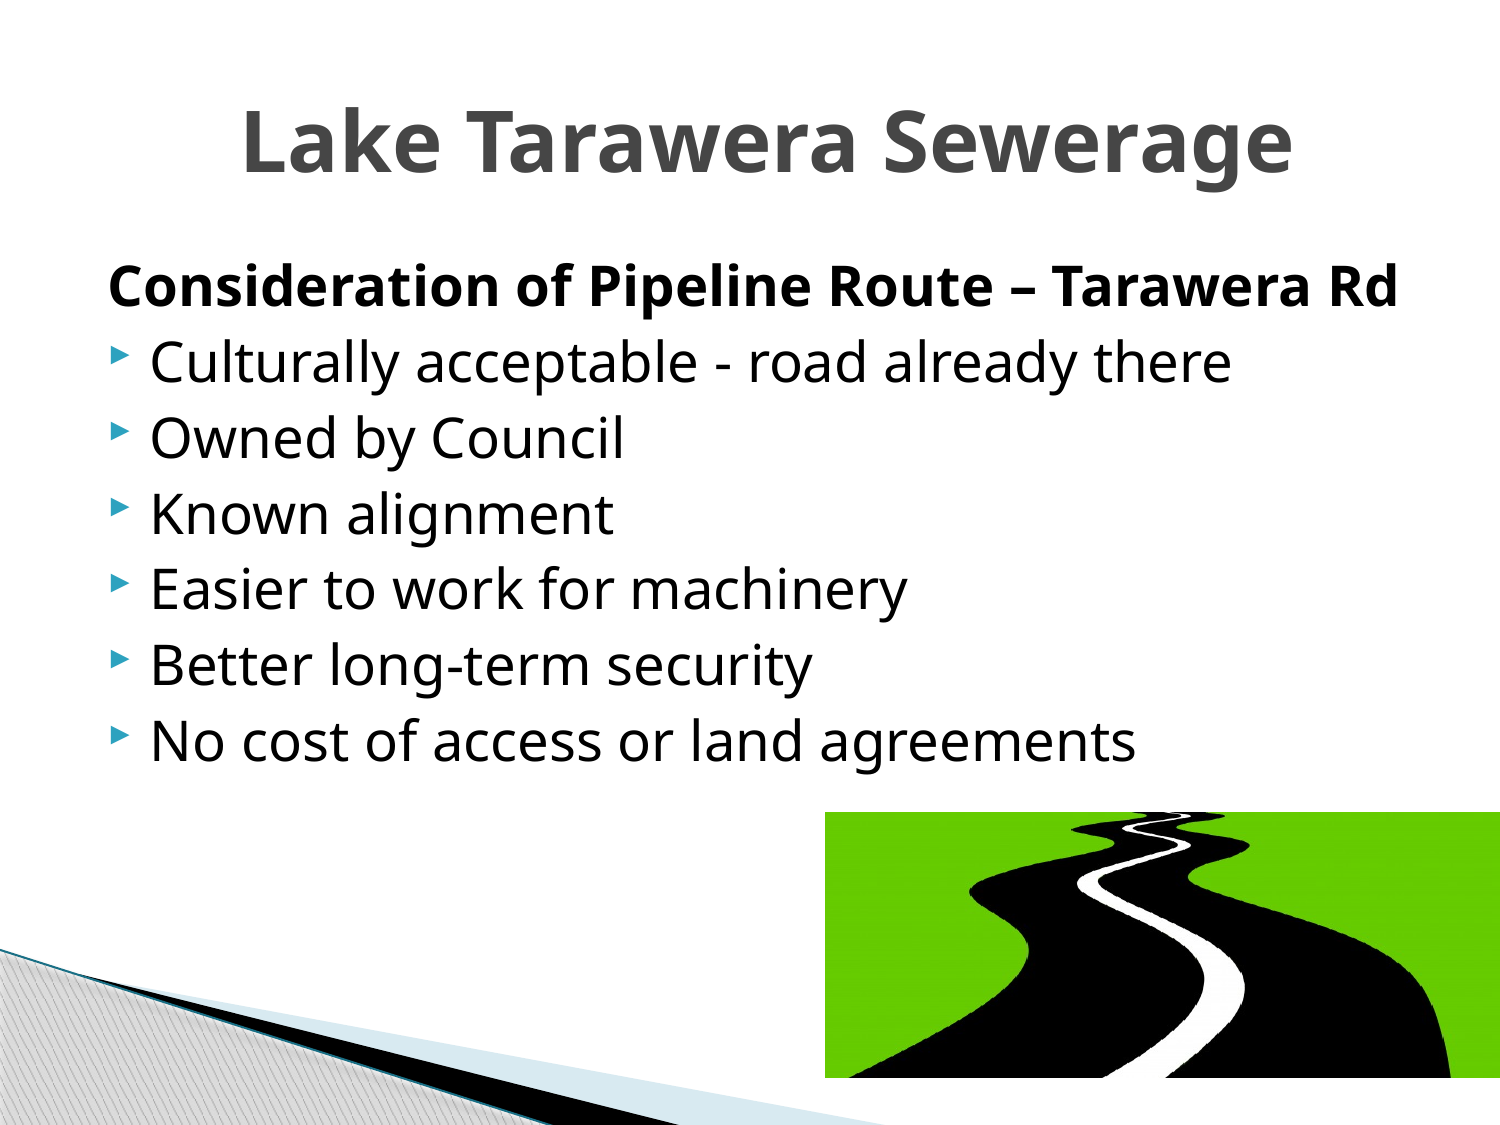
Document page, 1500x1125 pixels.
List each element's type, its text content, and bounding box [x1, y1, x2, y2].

title Lake Tarawera Sewerage [75, 45, 1425, 233]
list Consideration of Pipeline Route – Tarawera Rd Culturally acceptable - road already there Owned by Council Known alignment Easier to work for machinery Better long-term security No cost of access or land agreements [75, 243, 1425, 986]
picture [824, 812, 1500, 1079]
